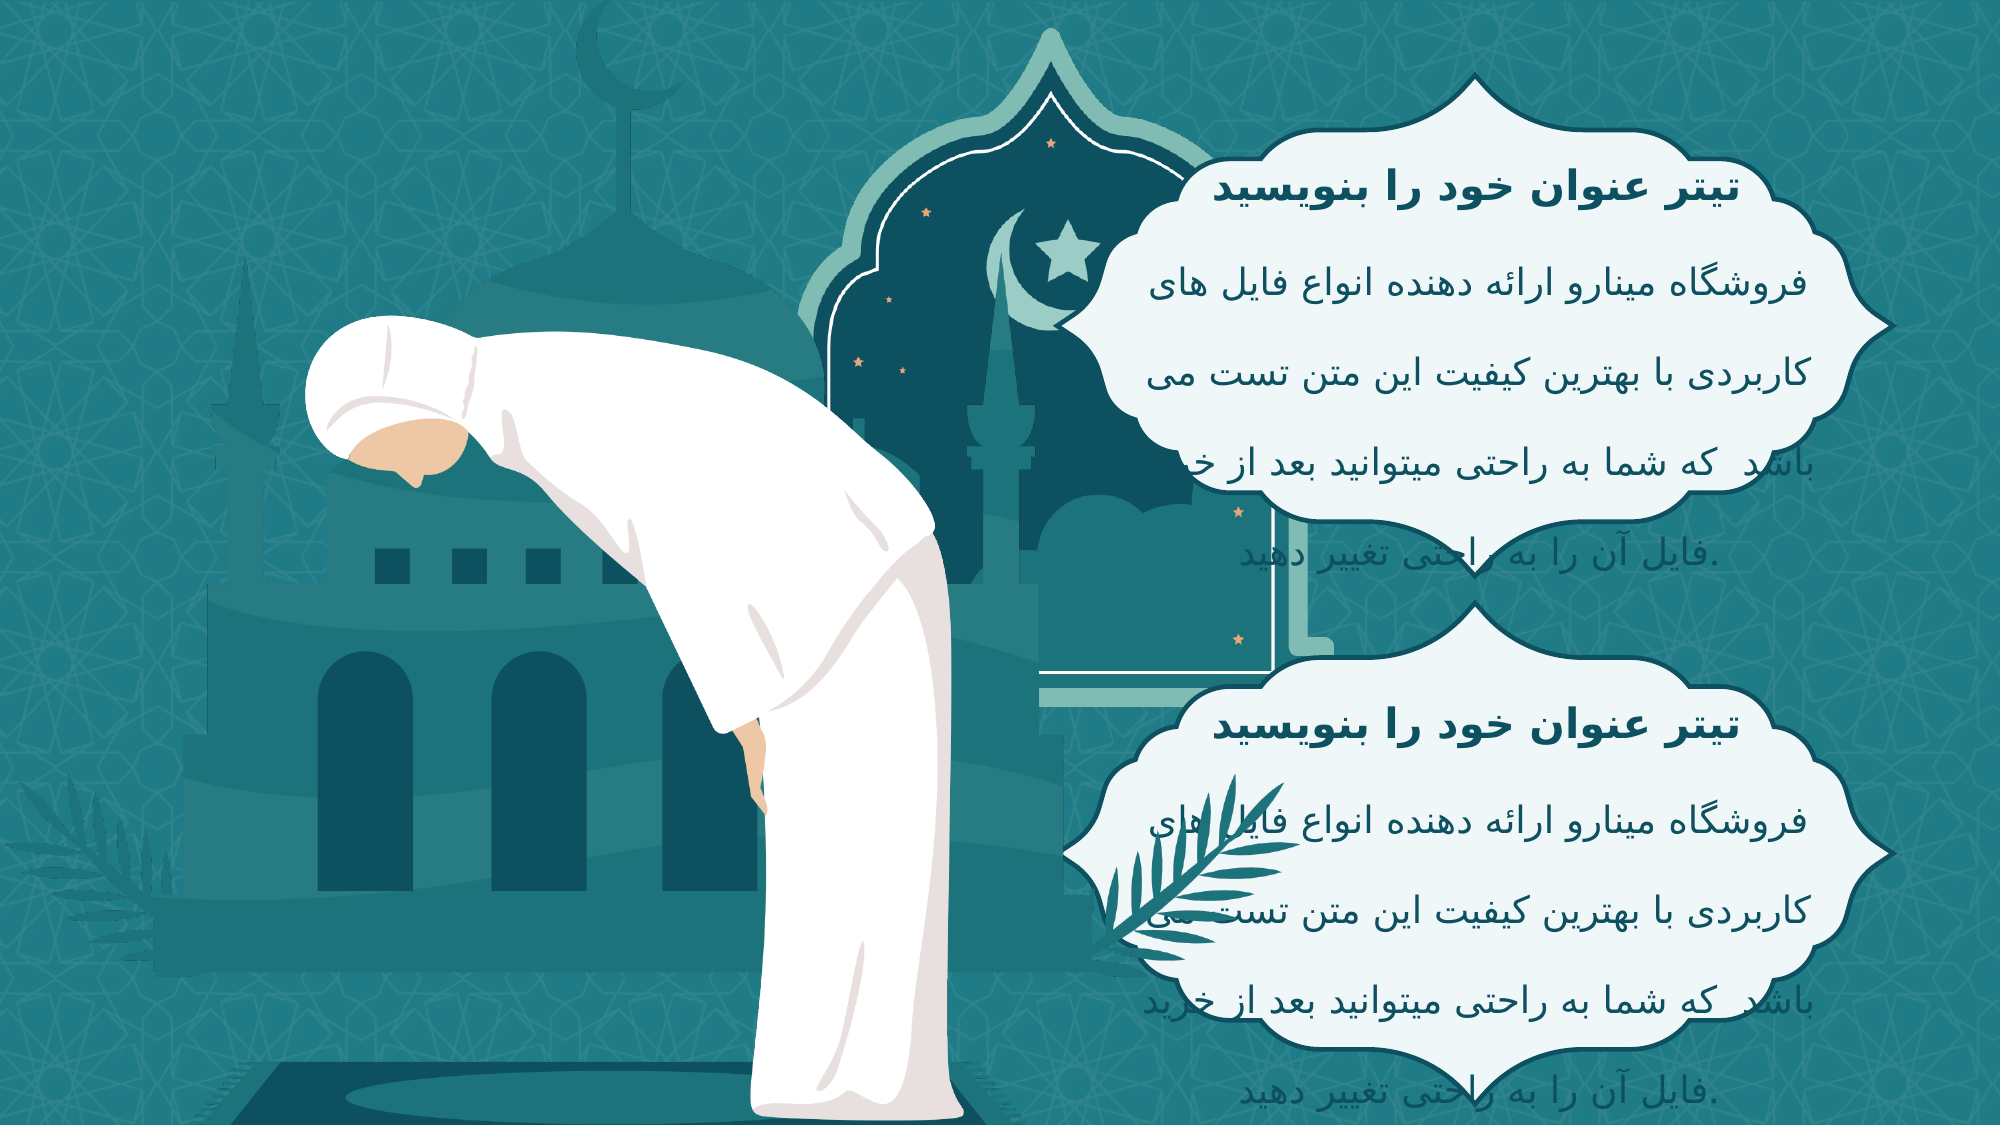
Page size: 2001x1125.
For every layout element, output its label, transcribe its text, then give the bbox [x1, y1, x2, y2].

text_box [1833, 241, 1894, 410]
text_box تیتر عنوان خود را بنویسید [1300, 664, 1903, 754]
text_box [1399, 75, 1552, 126]
text_box [1833, 769, 1894, 938]
text_box فروشگاه مینارو ارائه دهنده انواع فایل های کاربردی با بهترین کیفیت این متن تست می باشد که شما به راحتی میتوانید بعد از خرید فایل آن را به راحتی تغییر دهید. [1334, 205, 1833, 581]
picture [3, 0, 1334, 1125]
text_box تیتر عنوان خود را بنویسید [1334, 126, 1904, 216]
text_box [1334, 602, 1661, 664]
text_box فروشگاه مینارو ارائه دهنده انواع فایل های کاربردی با بهترین کیفیت این متن تست می باشد که شما به راحتی میتوانید بعد از خرید فایل آن را به راحتی تغییر دهید. [1300, 743, 1833, 1119]
